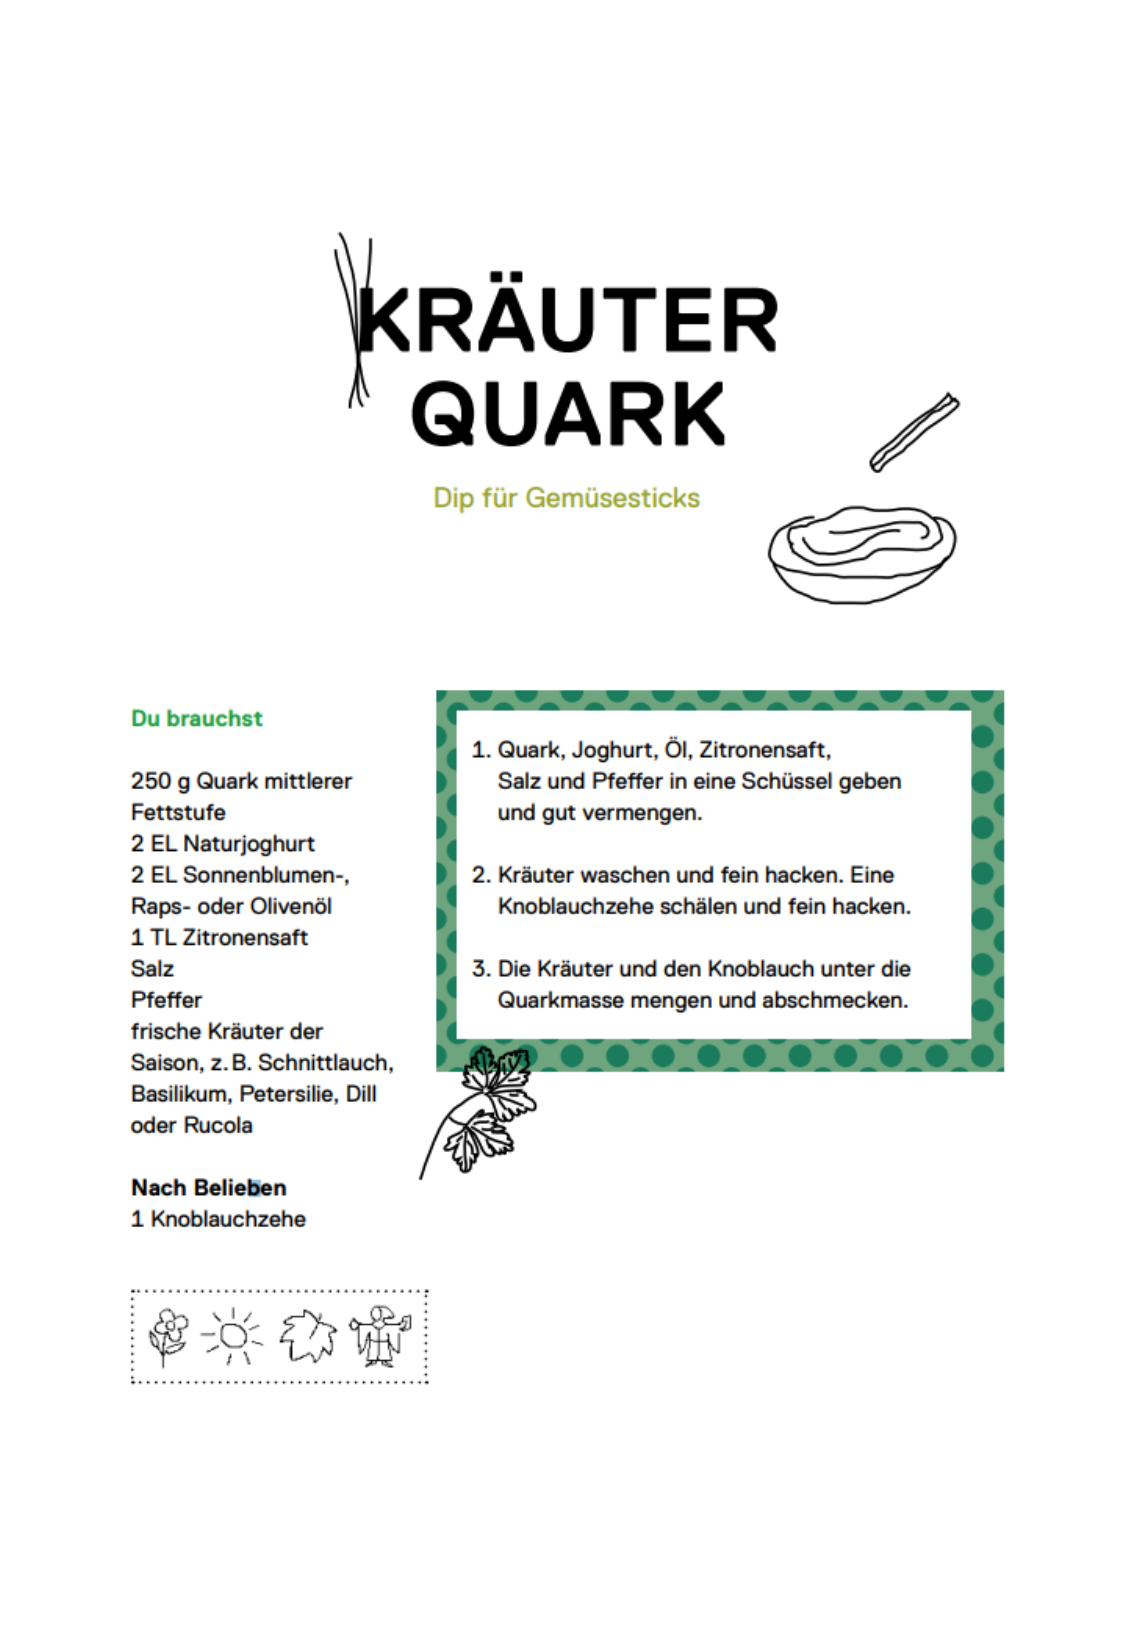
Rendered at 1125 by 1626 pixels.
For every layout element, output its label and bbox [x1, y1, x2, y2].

picture [22, 231, 1103, 1410]
